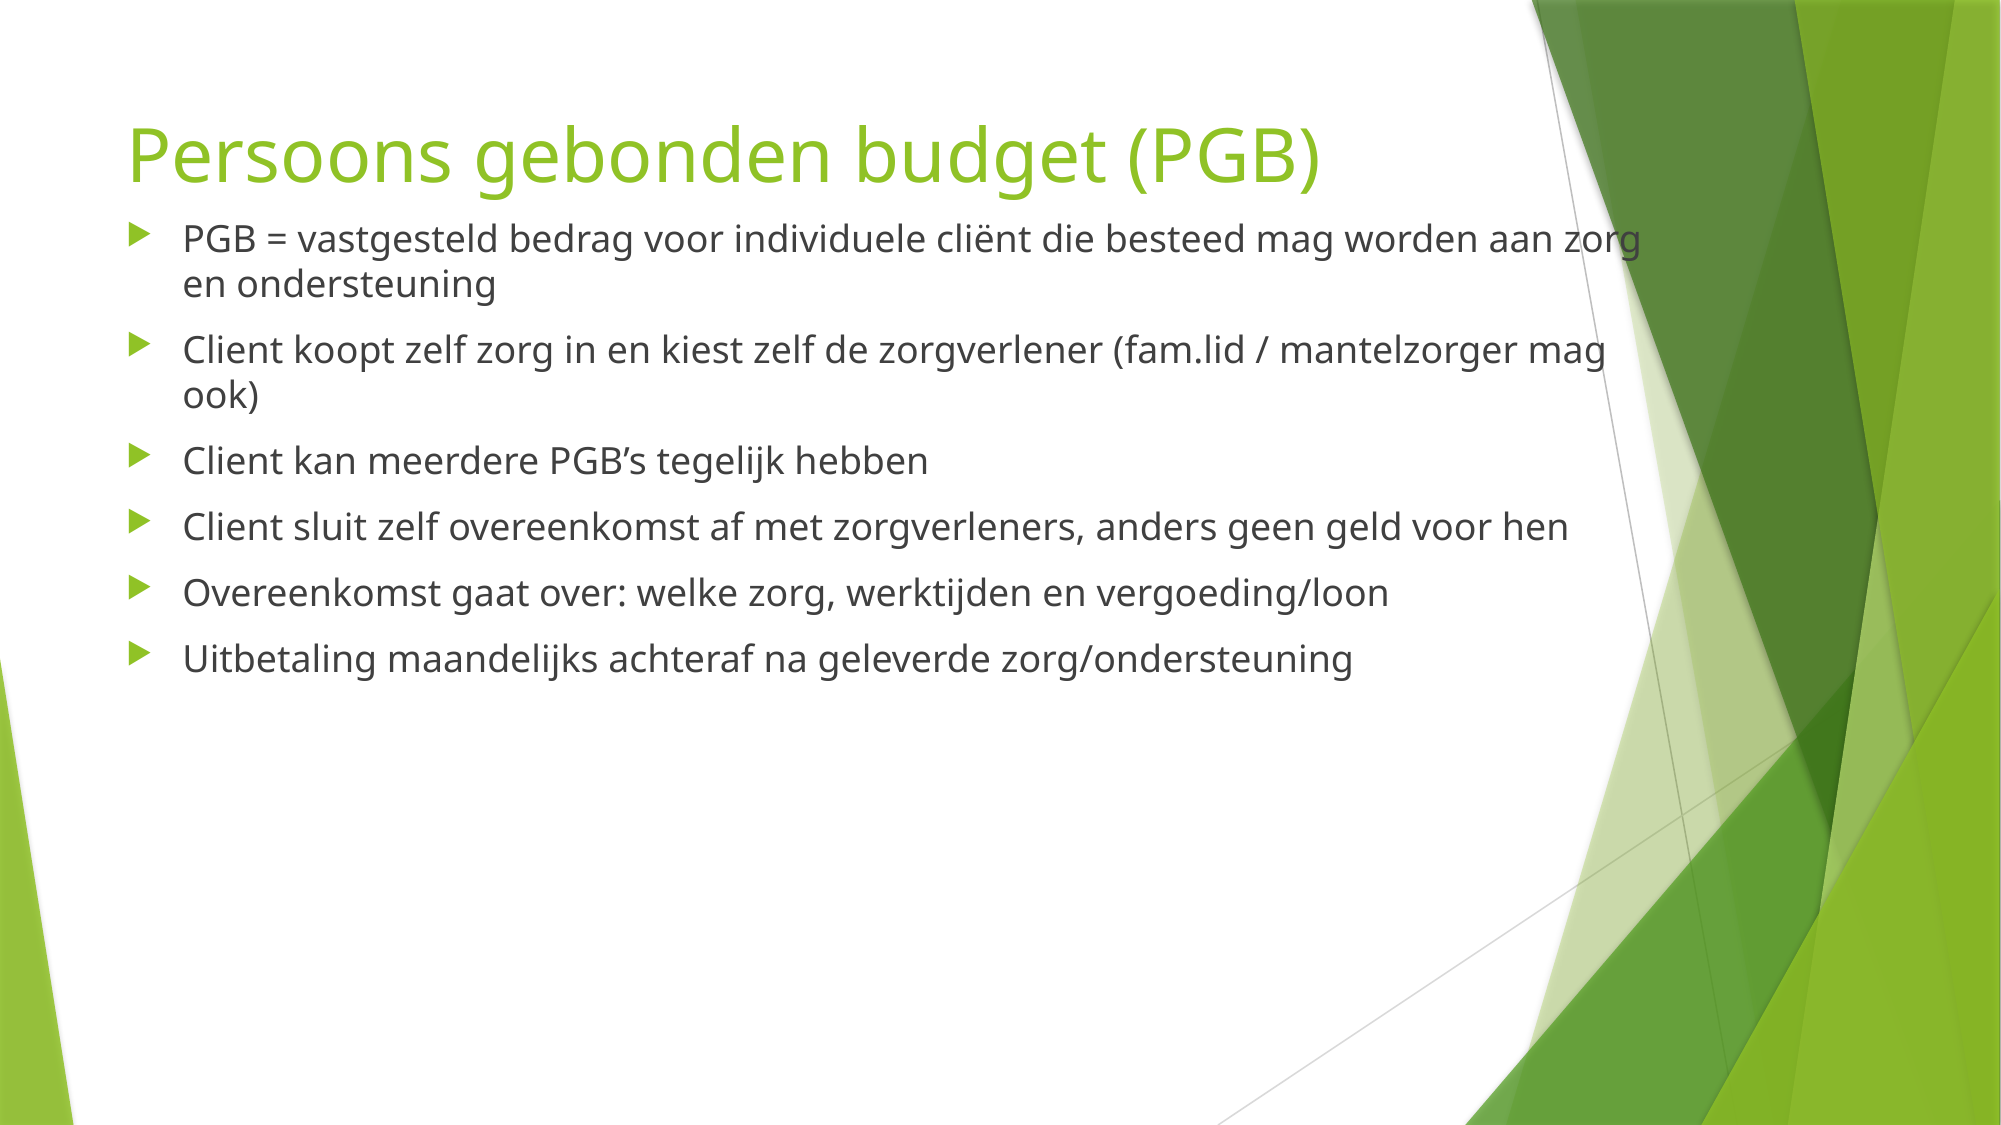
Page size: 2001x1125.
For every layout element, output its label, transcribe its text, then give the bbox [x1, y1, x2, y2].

list PGB = vastgesteld bedrag voor individuele cliënt die besteed mag worden aan zorg en ondersteuning Client koopt zelf zorg in en kiest zelf de zorgverlener (fam.lid / mantelzorger mag ook) Client kan meerdere PGB’s tegelijk hebben Client sluit zelf overeenkomst af met zorgverleners, anders geen geld voor hen Overeenkomst gaat over: welke zorg, werktijden en vergoeding/loon Uitbetaling maandelijks achteraf na geleverde zorg/ondersteuning [111, 207, 1700, 845]
title Persoons gebonden budget (PGB) [111, 99, 1522, 207]
